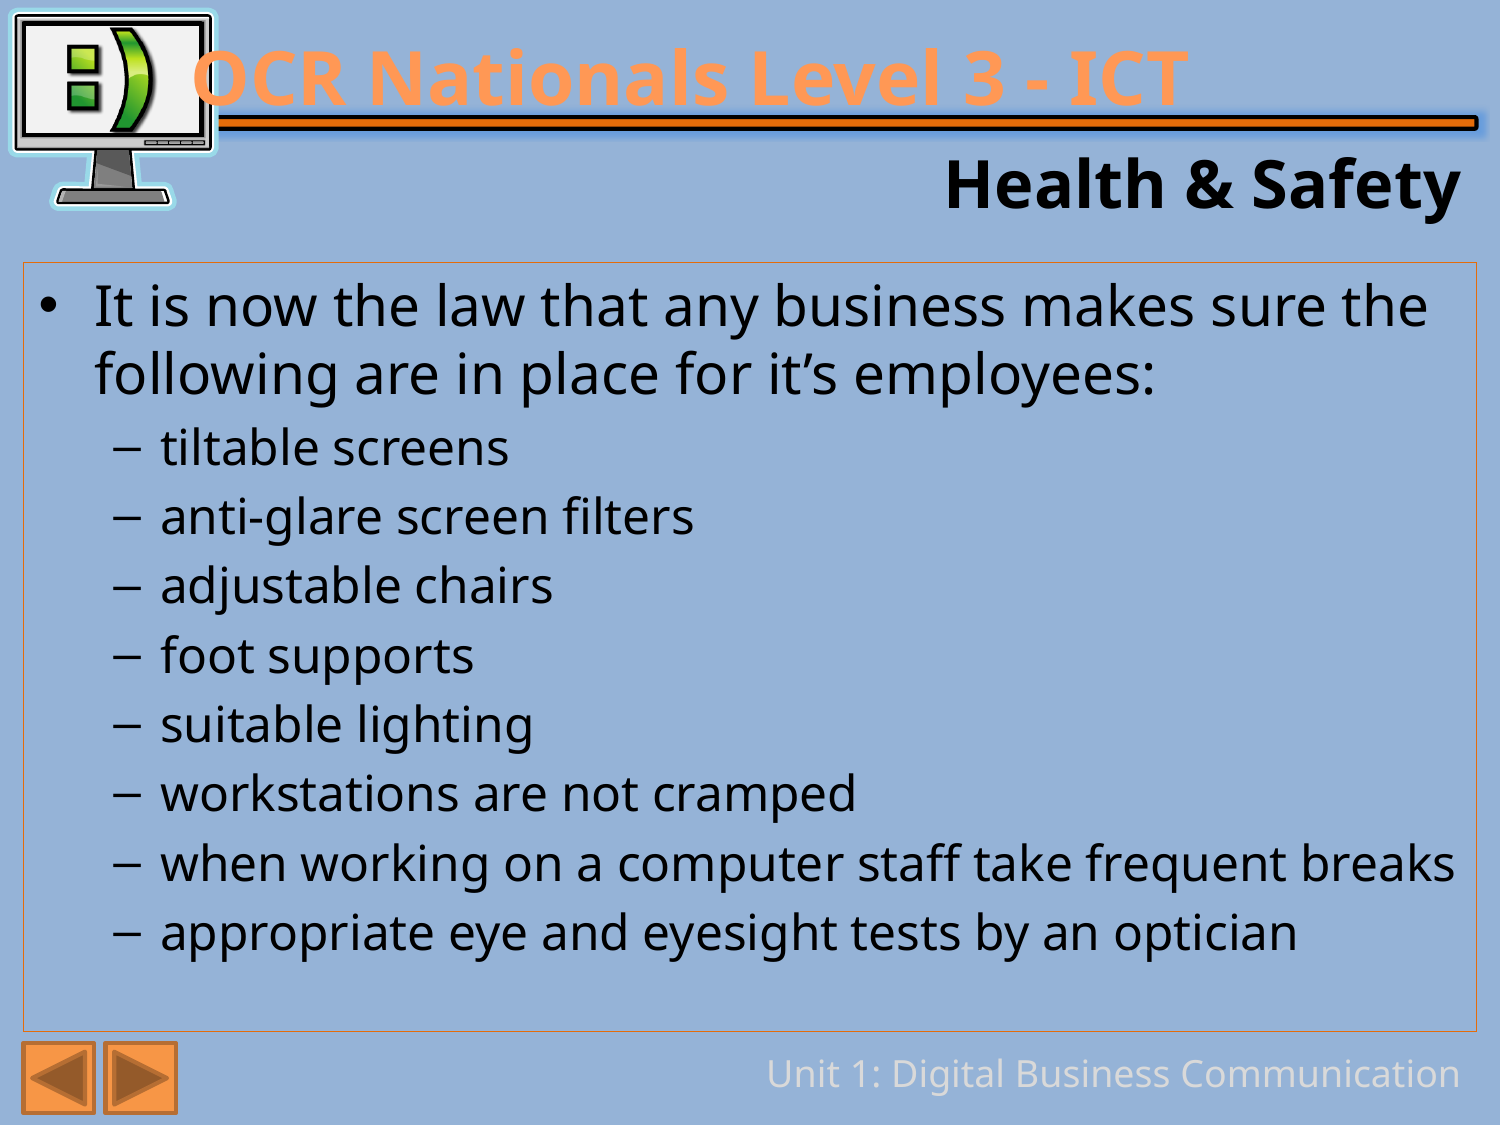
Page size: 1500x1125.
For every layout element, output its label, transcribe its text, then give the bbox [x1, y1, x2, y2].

picture [48, 21, 172, 139]
title Health & Safety [187, 117, 1477, 247]
list It is now the law that any business makes sure the following are in place for it’s employees: tiltable screens anti-glare screen filters adjustable chairs foot supports suitable lighting workstations are not cramped when working on a computer staff take frequent breaks appropriate eye and eyesight tests by an optician [23, 262, 1477, 1032]
